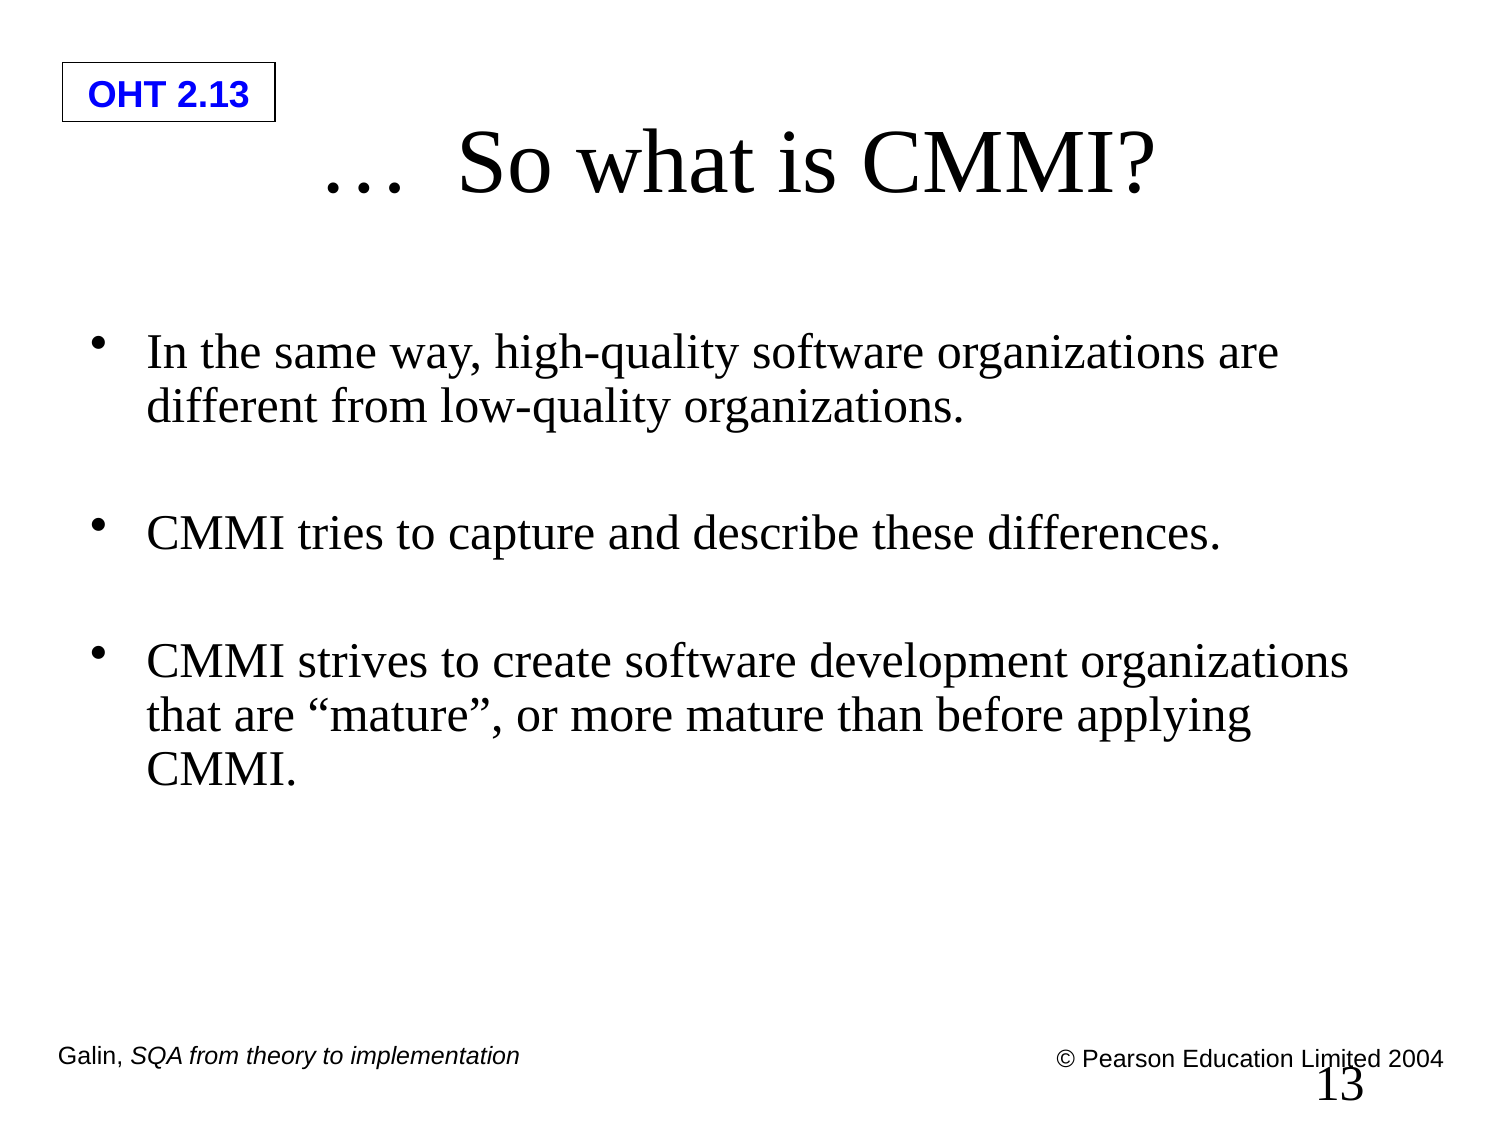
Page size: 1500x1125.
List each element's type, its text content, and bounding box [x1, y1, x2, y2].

title … So what is CMMI? [74, 62, 1426, 251]
list In the same way, high-quality software organizations are different from low-quality organizations. CMMI tries to capture and describe these differences. CMMI strives to create software development organizations that are “mature”, or more mature than before applying CMMI. [74, 317, 1426, 888]
slide_number 13 [1299, 1042, 1425, 1103]
